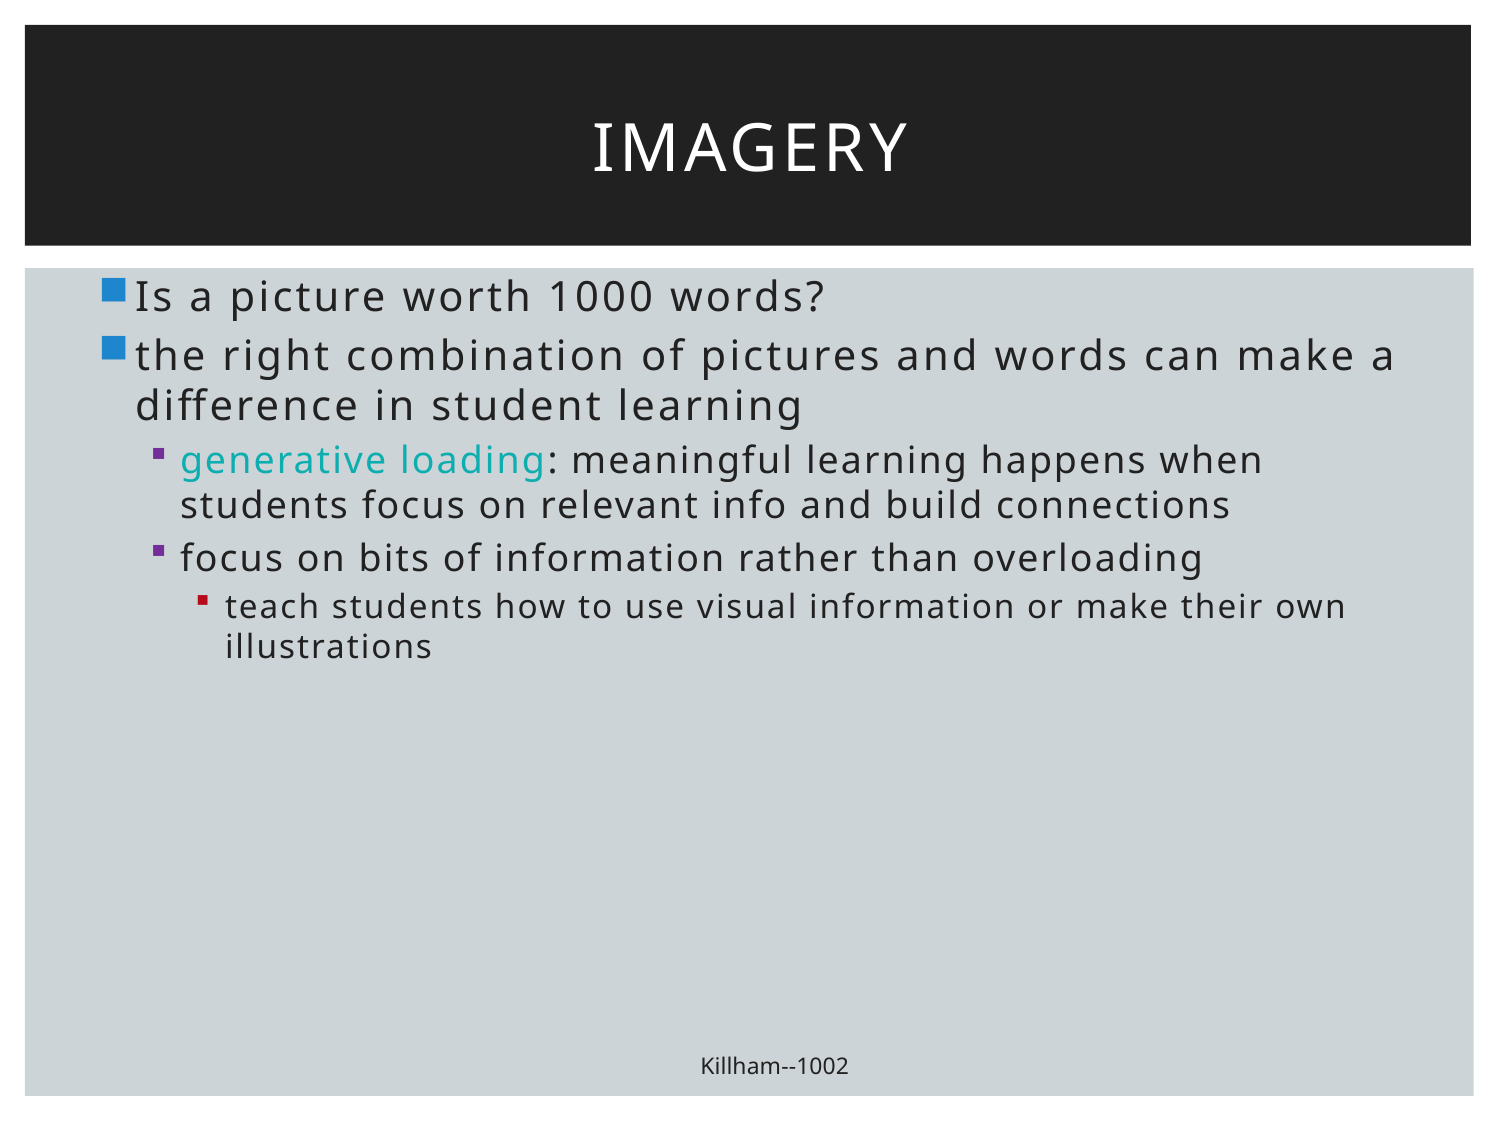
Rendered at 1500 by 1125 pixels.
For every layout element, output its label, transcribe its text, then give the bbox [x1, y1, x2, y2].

title Imagery [62, 58, 1438, 232]
list Is a picture worth 1000 words? the right combination of pictures and words can make a difference in student learning generative loading: meaningful learning happens when students focus on relevant info and build connections focus on bits of information rather than overloading teach students how to use visual information or make their own illustrations [75, 262, 1434, 1060]
footer Killham--1002 [500, 1042, 1050, 1088]
